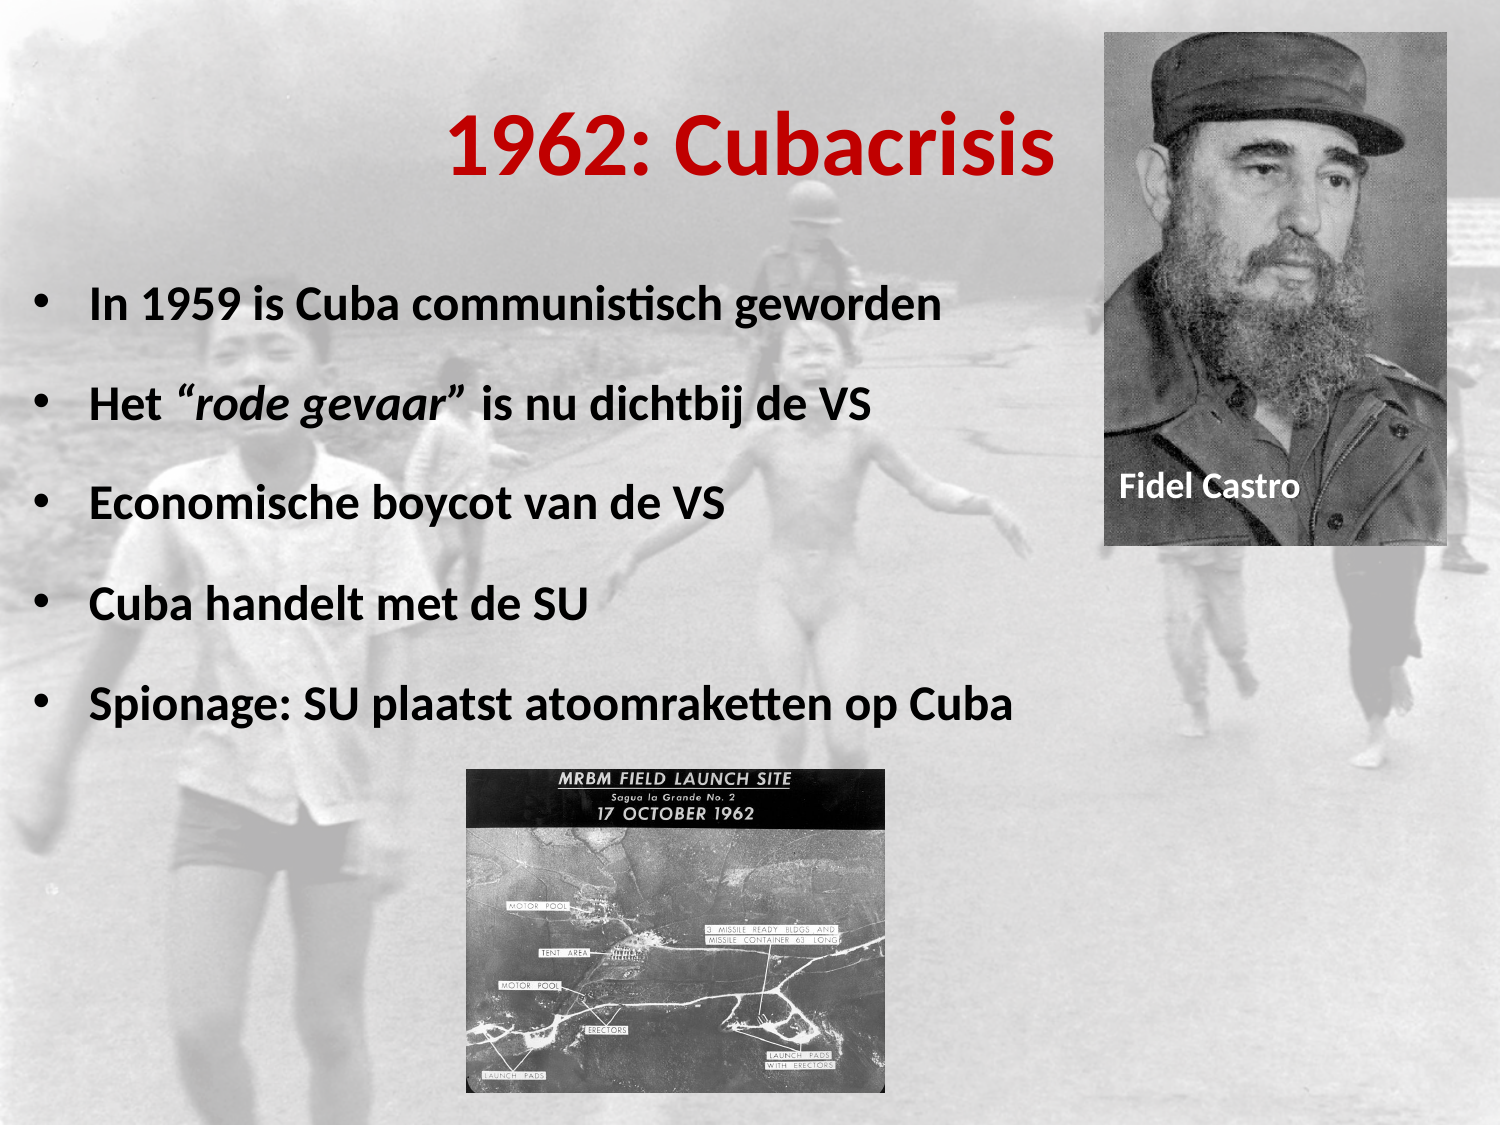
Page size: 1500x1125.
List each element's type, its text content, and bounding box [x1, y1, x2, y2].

title 1962: Cubacrisis [75, 45, 1099, 233]
picture [1104, 31, 1448, 547]
picture [465, 769, 885, 1093]
list In 1959 is Cuba communistisch geworden Het “rode gevaar” is nu dichtbij de VS Economische boycot van de VS Cuba handelt met de SU Spionage: SU plaatst atoomraketten op Cuba [17, 232, 1083, 906]
